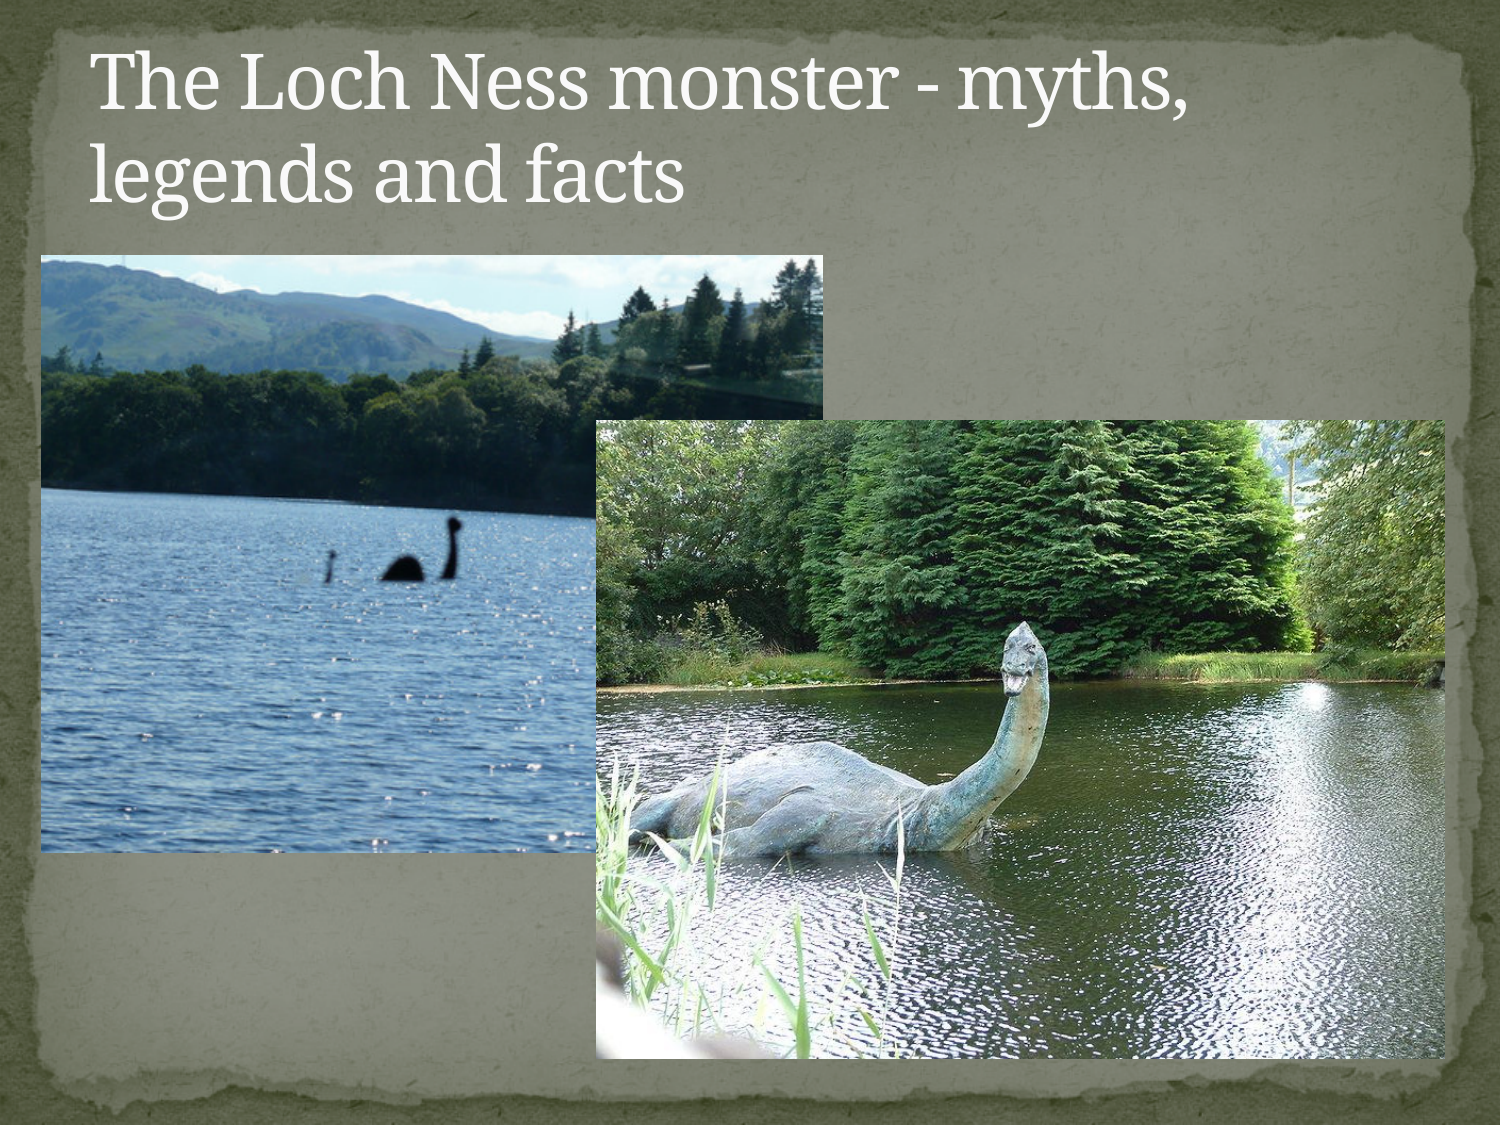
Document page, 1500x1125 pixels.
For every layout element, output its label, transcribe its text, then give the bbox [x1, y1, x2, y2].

picture [41, 255, 1445, 1059]
title The Loch Ness monster - myths, legends and facts [74, 24, 1425, 225]
